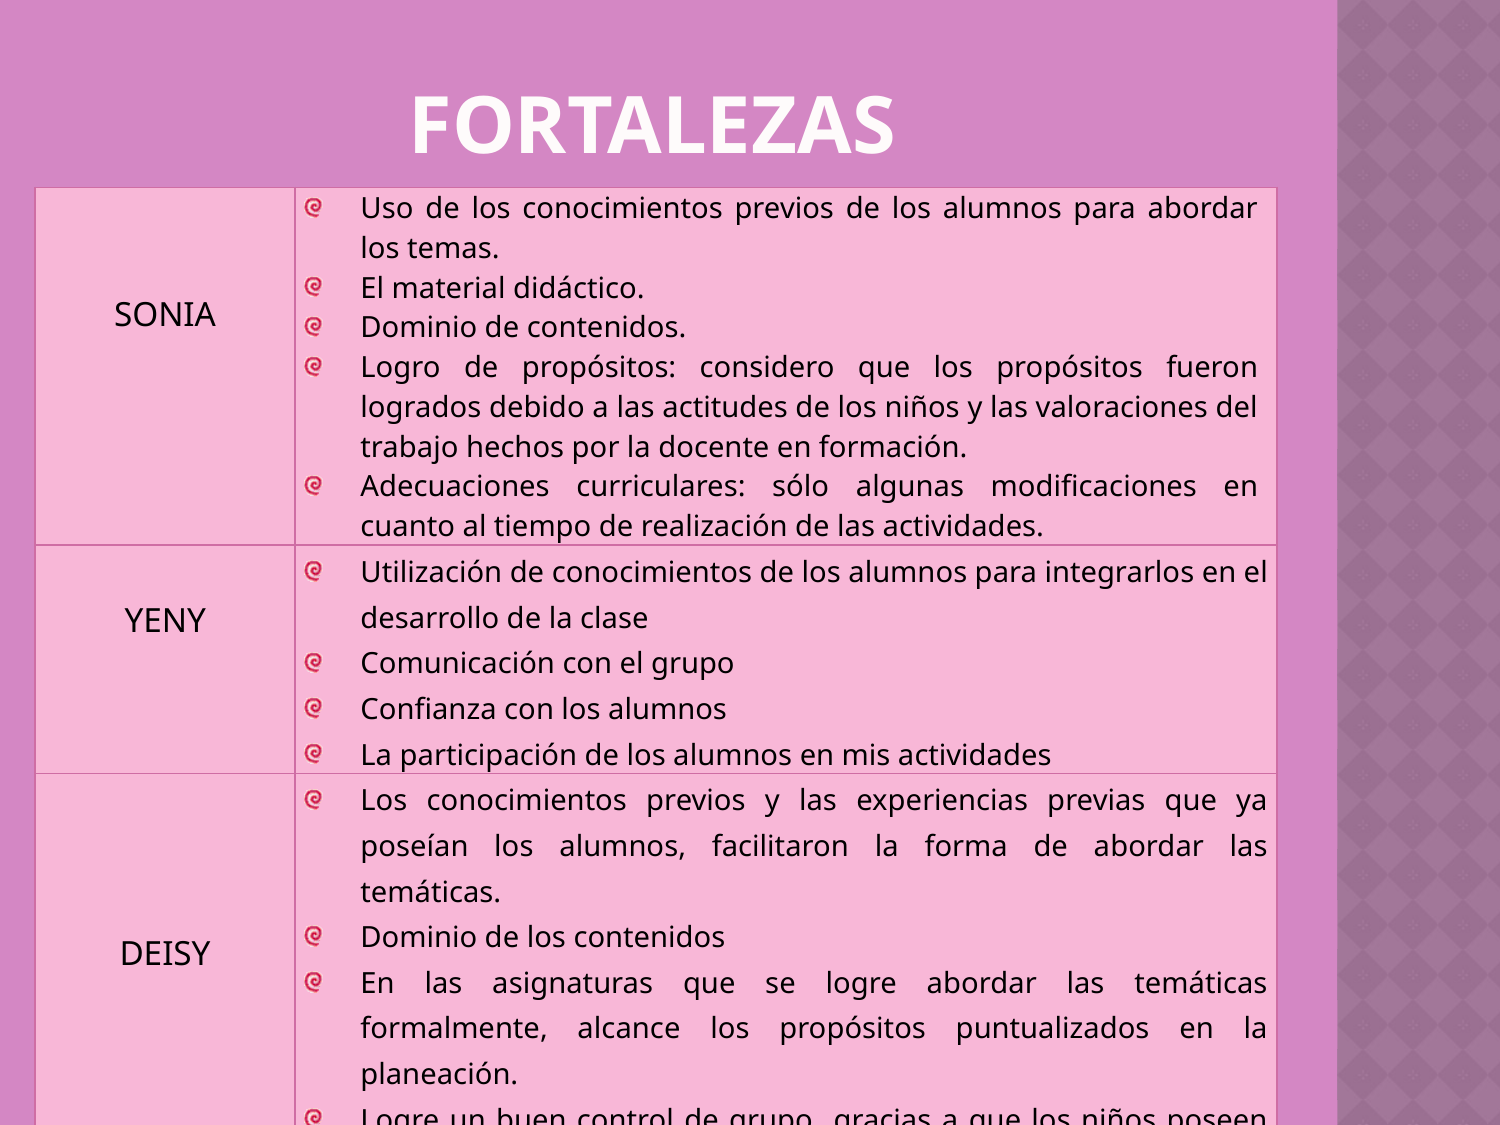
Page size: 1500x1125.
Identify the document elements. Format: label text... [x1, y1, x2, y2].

picture [304, 1108, 324, 1125]
picture [304, 276, 324, 297]
picture [304, 560, 324, 582]
table_cell YENY [36, 546, 294, 773]
picture [304, 925, 324, 947]
table_header SONIA [36, 188, 294, 544]
picture [304, 697, 324, 719]
picture [304, 789, 324, 810]
table_cell Los conocimientos previos y las experiencias previas que ya poseían los alumnos, facilitaron la forma de abordar las temáticas. Dominio de los contenidos En las asignaturas que se logre abordar las temáticas formalmente, alcance los propósitos puntualizados en la planeación. Logre un buen control de grupo gracias a que los niños poseen significativos valores como la responsabilidad en el trabajo individual, grupal y en equipo, así como el respeto por las instrucciones de la docente y las opiniones entre compañeros. [296, 774, 1276, 1125]
picture [304, 743, 324, 764]
table_header Uso de los conocimientos previos de los alumnos para abordar los temas. El material didáctico. Dominio de contenidos. Logro de propósitos: considero que los propósitos fueron logrados debido a las actitudes de los niños y las valoraciones del trabajo hechos por la docente en formación. Adecuaciones curriculares: sólo algunas modificaciones en cuanto al tiempo de realización de las actividades. [296, 188, 1276, 544]
table_cell Utilización de conocimientos de los alumnos para integrarlos en el desarrollo de la clase Comunicación con el grupo Confianza con los alumnos La participación de los alumnos en mis actividades [296, 546, 1276, 773]
picture [304, 971, 324, 993]
picture [304, 652, 324, 673]
picture [304, 197, 324, 218]
table_cell DEISY [36, 774, 294, 1125]
picture [304, 475, 324, 496]
picture [304, 356, 324, 377]
picture [304, 316, 324, 337]
title FORTALEZAS [58, 46, 1247, 170]
